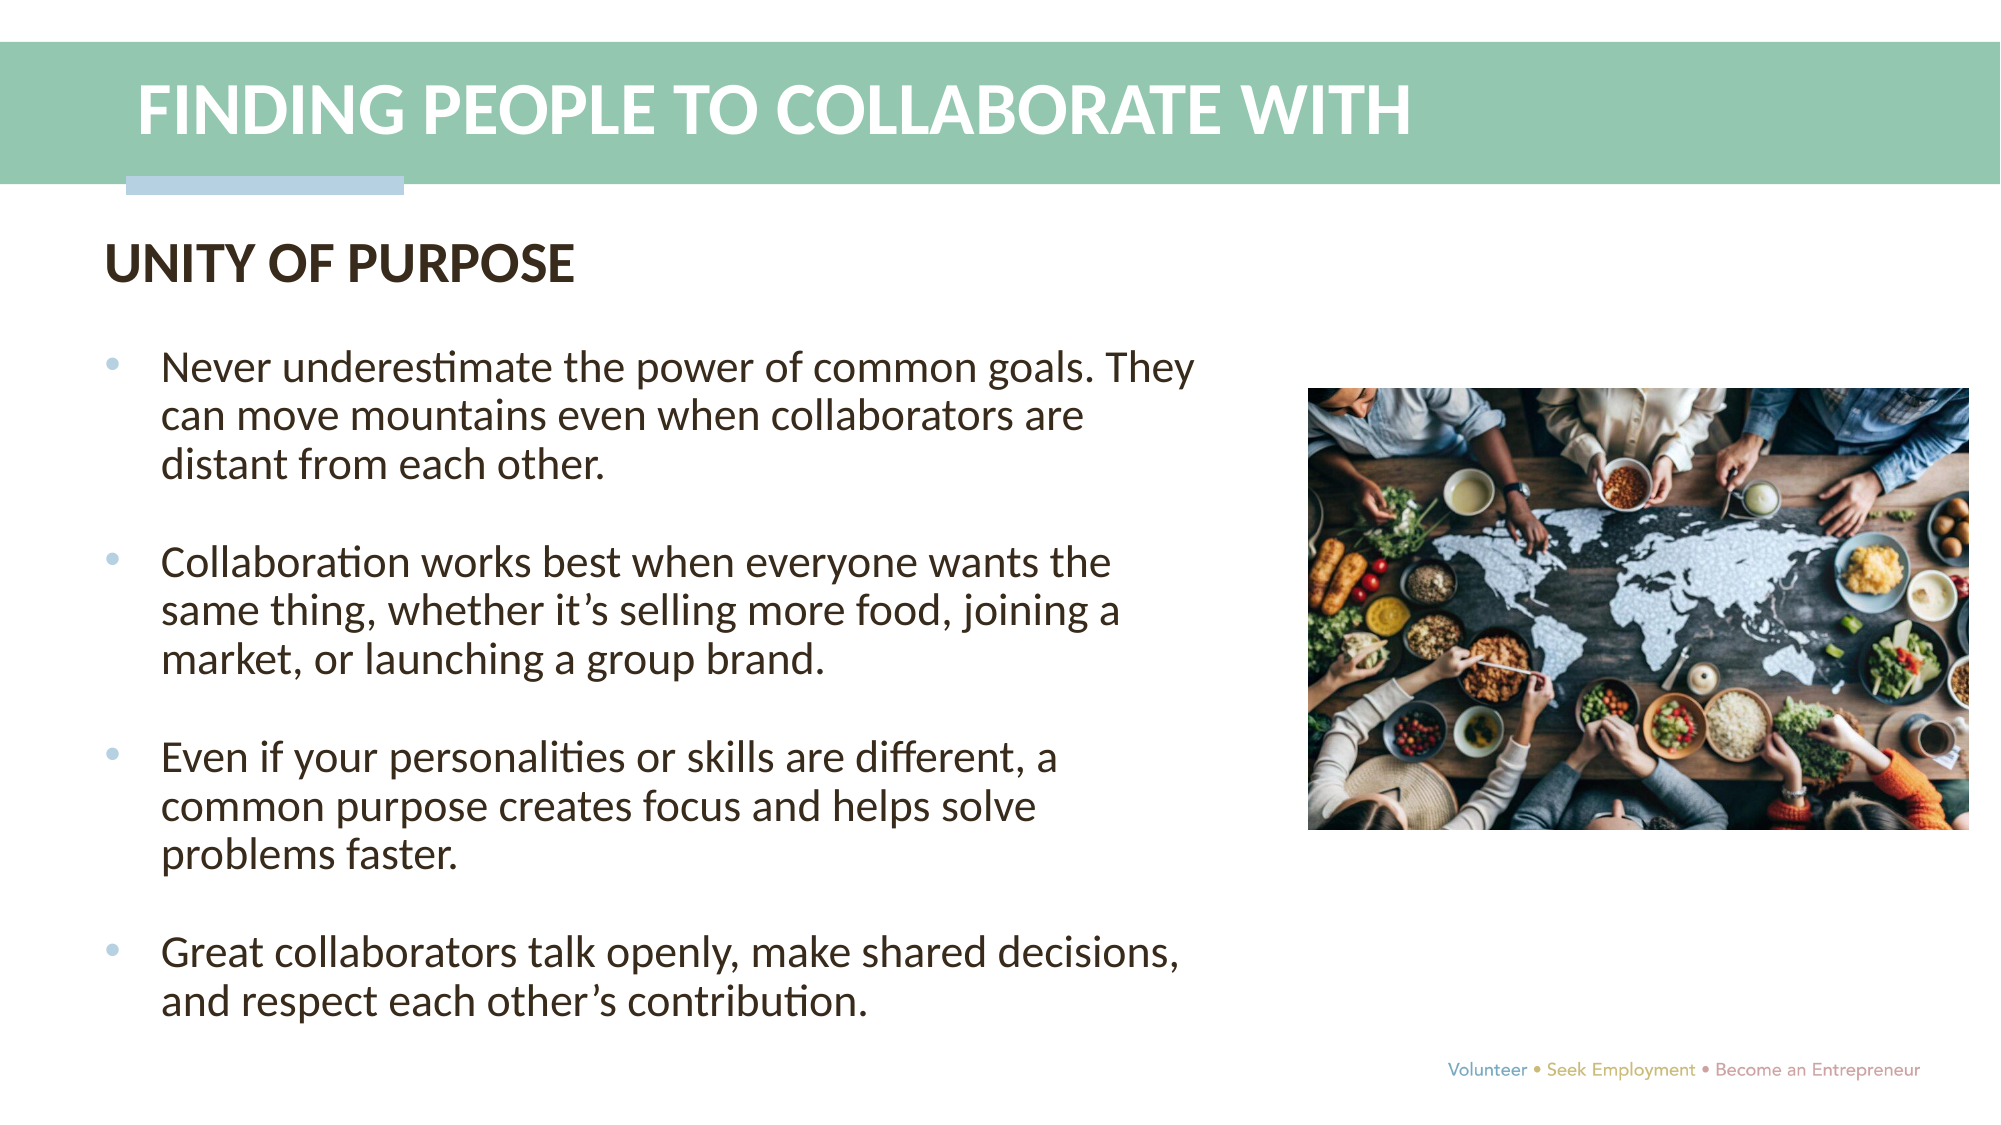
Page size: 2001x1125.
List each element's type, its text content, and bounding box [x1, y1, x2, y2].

picture [1418, 1046, 1971, 1103]
list FINDING PEOPLE TO COLLABORATE WITH [123, 51, 1913, 170]
list UNITY OF PURPOSE Never underestimate the power of common goals. They can move mountains even when collaborators are distant from each other. ​ Collaboration works best when everyone wants the same thing, whether it’s selling more food, joining a market, or launching a group brand. Even if your personalities or skills are different, a common purpose creates focus and helps solve problems faster. Great collaborators talk openly, make shared decisions, and respect each other’s contribution. ​ [89, 237, 1234, 1004]
picture [1308, 388, 1969, 830]
